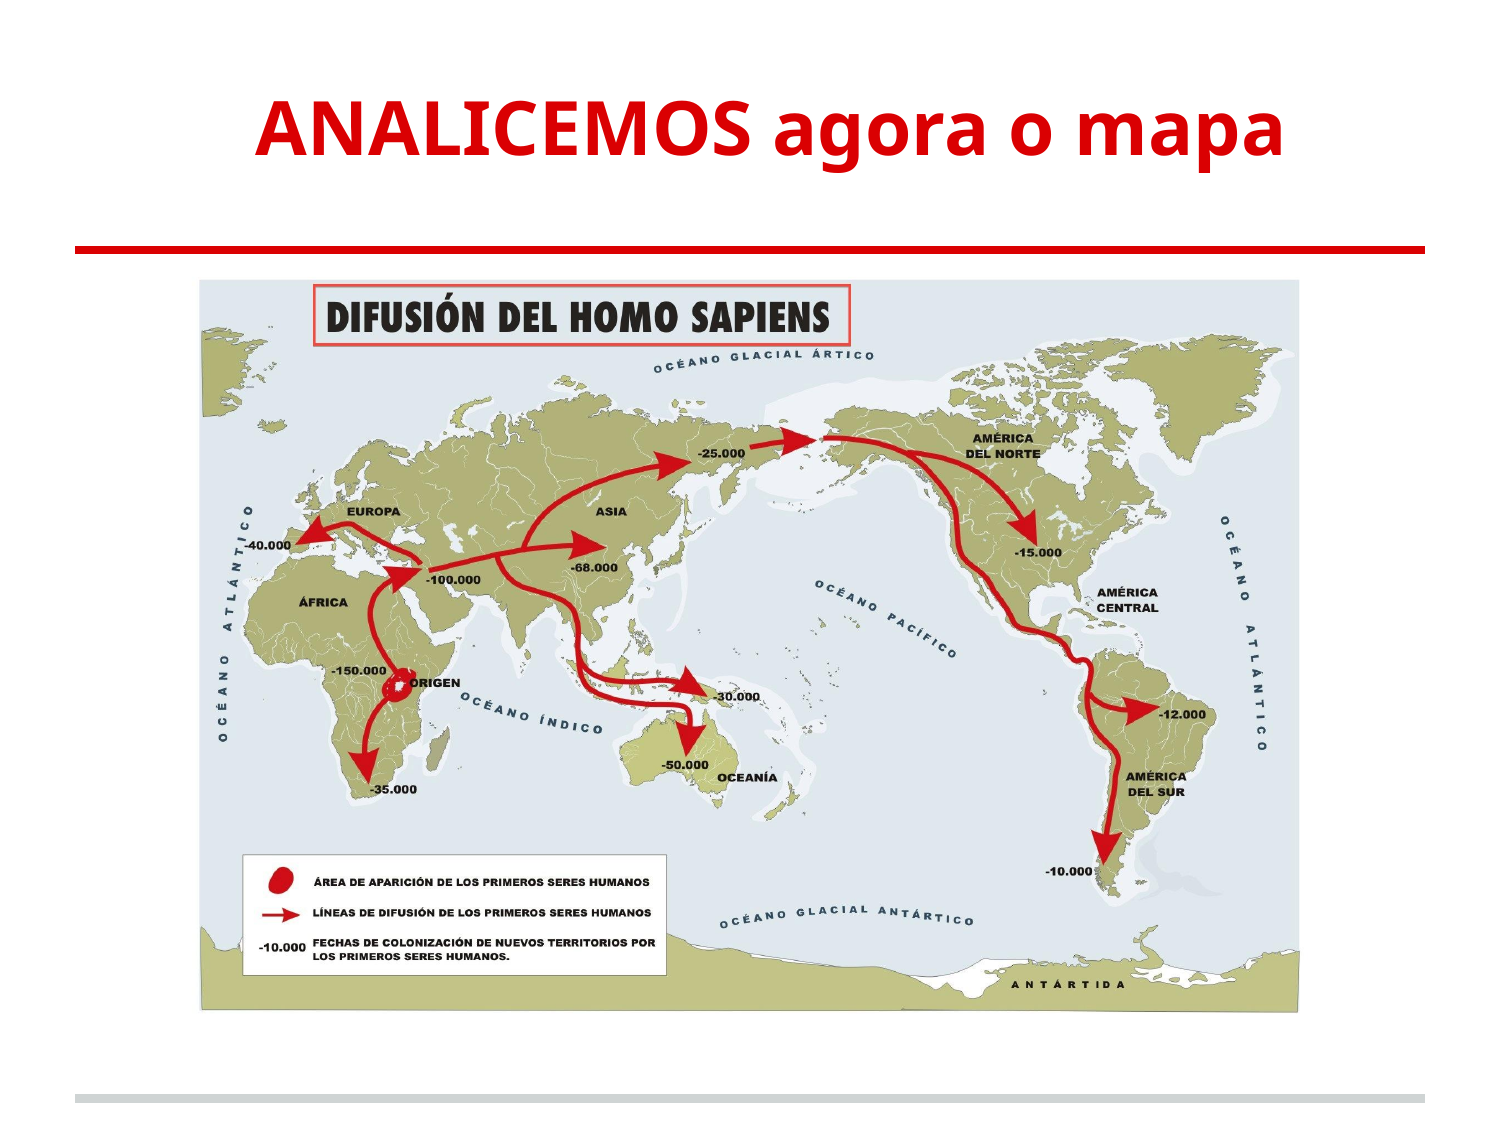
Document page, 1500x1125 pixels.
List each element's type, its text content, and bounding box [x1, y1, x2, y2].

text_box [183, 268, 1317, 1022]
title ANALICEMOS agora o mapa [0, 46, 1500, 186]
